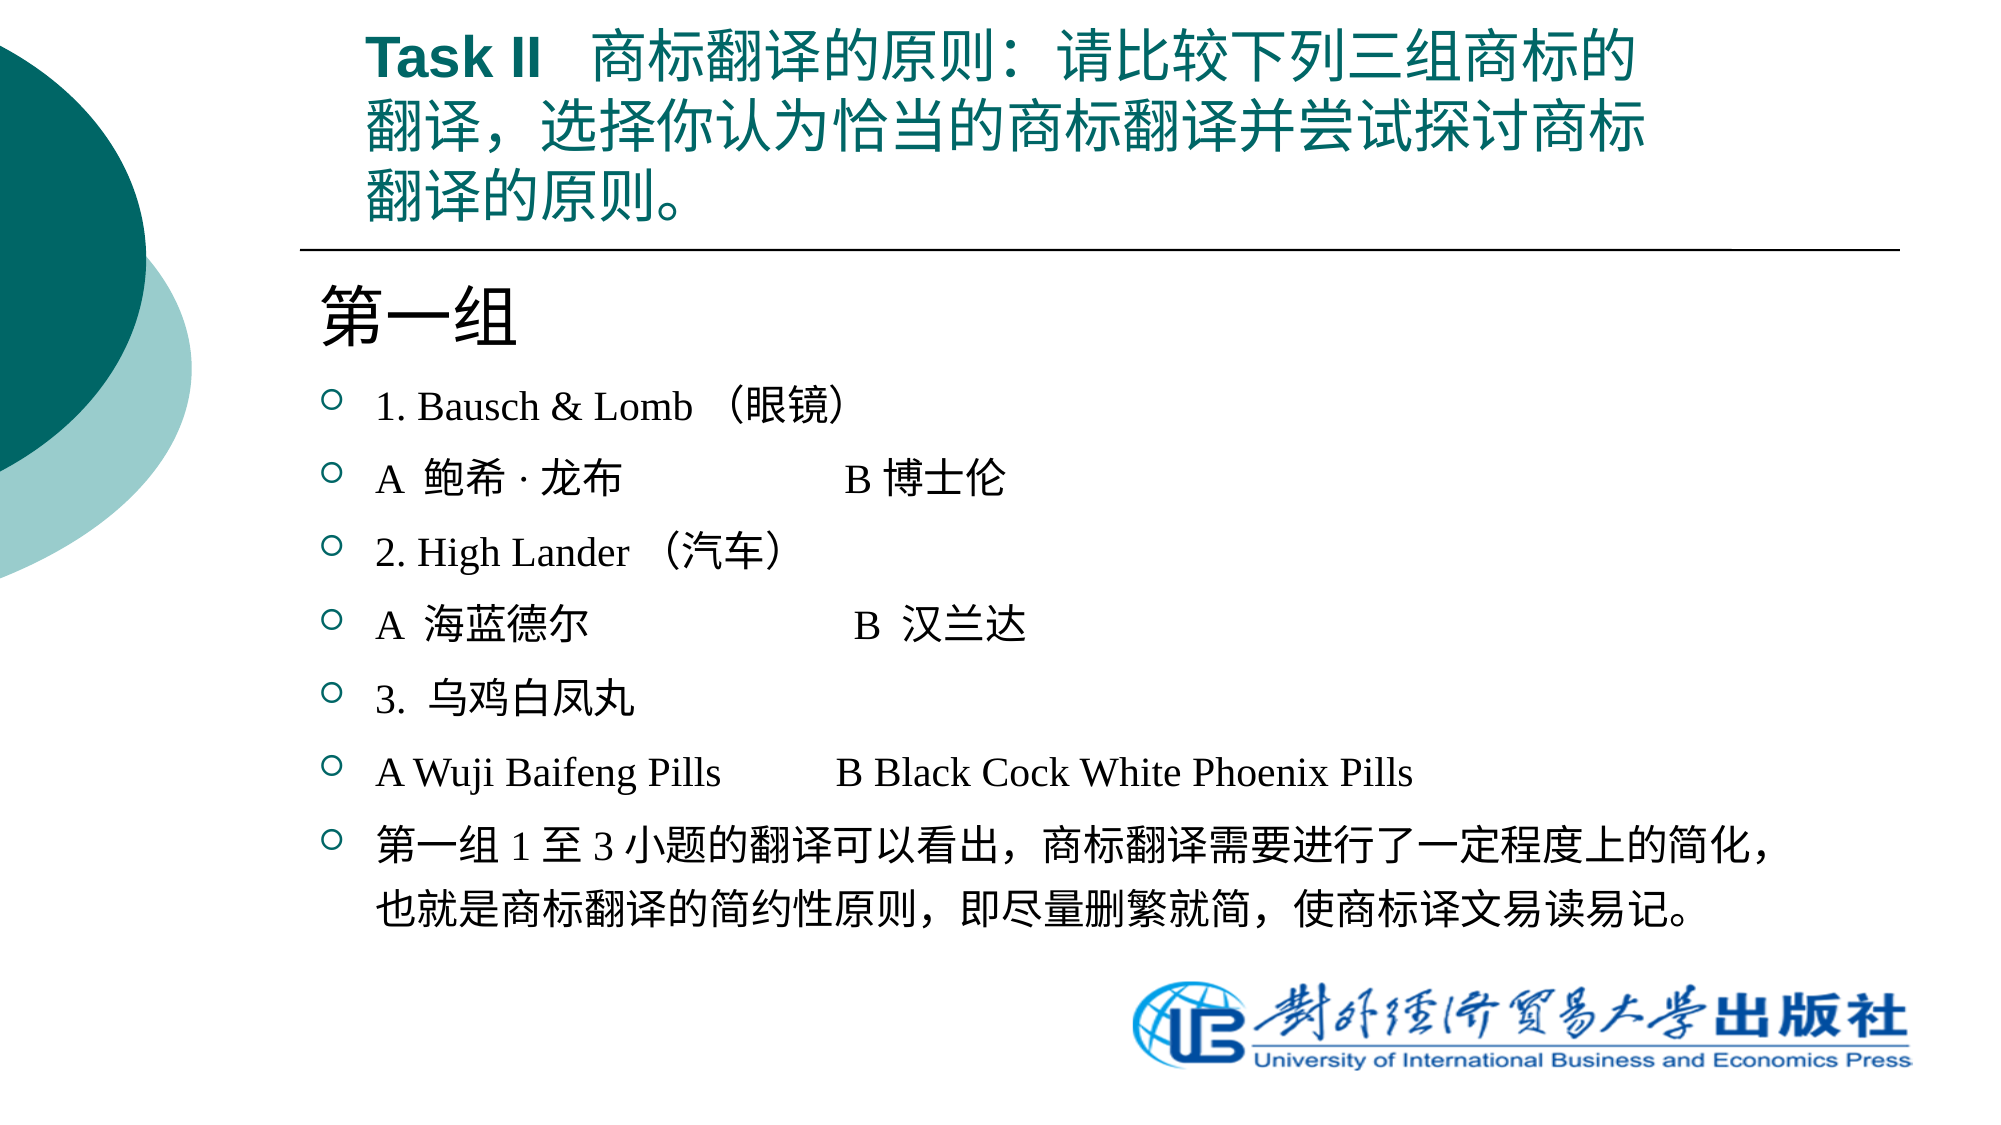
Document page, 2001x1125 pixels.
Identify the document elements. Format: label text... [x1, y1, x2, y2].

picture [1054, 922, 2000, 1125]
title Task II 商标翻译的原则：请比较下列三组商标的翻译，选择你认为恰当的商标翻译并尝试探讨商标翻译的原则。 [349, 49, 1675, 238]
list 第一组 1. Bausch & Lomb（眼镜） A 鲍希·龙布 B博士伦 2. High Lander（汽车） A 海蓝德尔 B 汉兰达 3. 乌鸡白凤丸 A Wuji Baifeng Pills B Black Cock White Phoenix Pills 第一组1至3小题的翻译可以看出，商标翻译需要进行了一定程度上的简化，也就是商标翻译的简约性原则，即尽量删繁就简，使商标译文易读易记。 [303, 243, 1849, 989]
